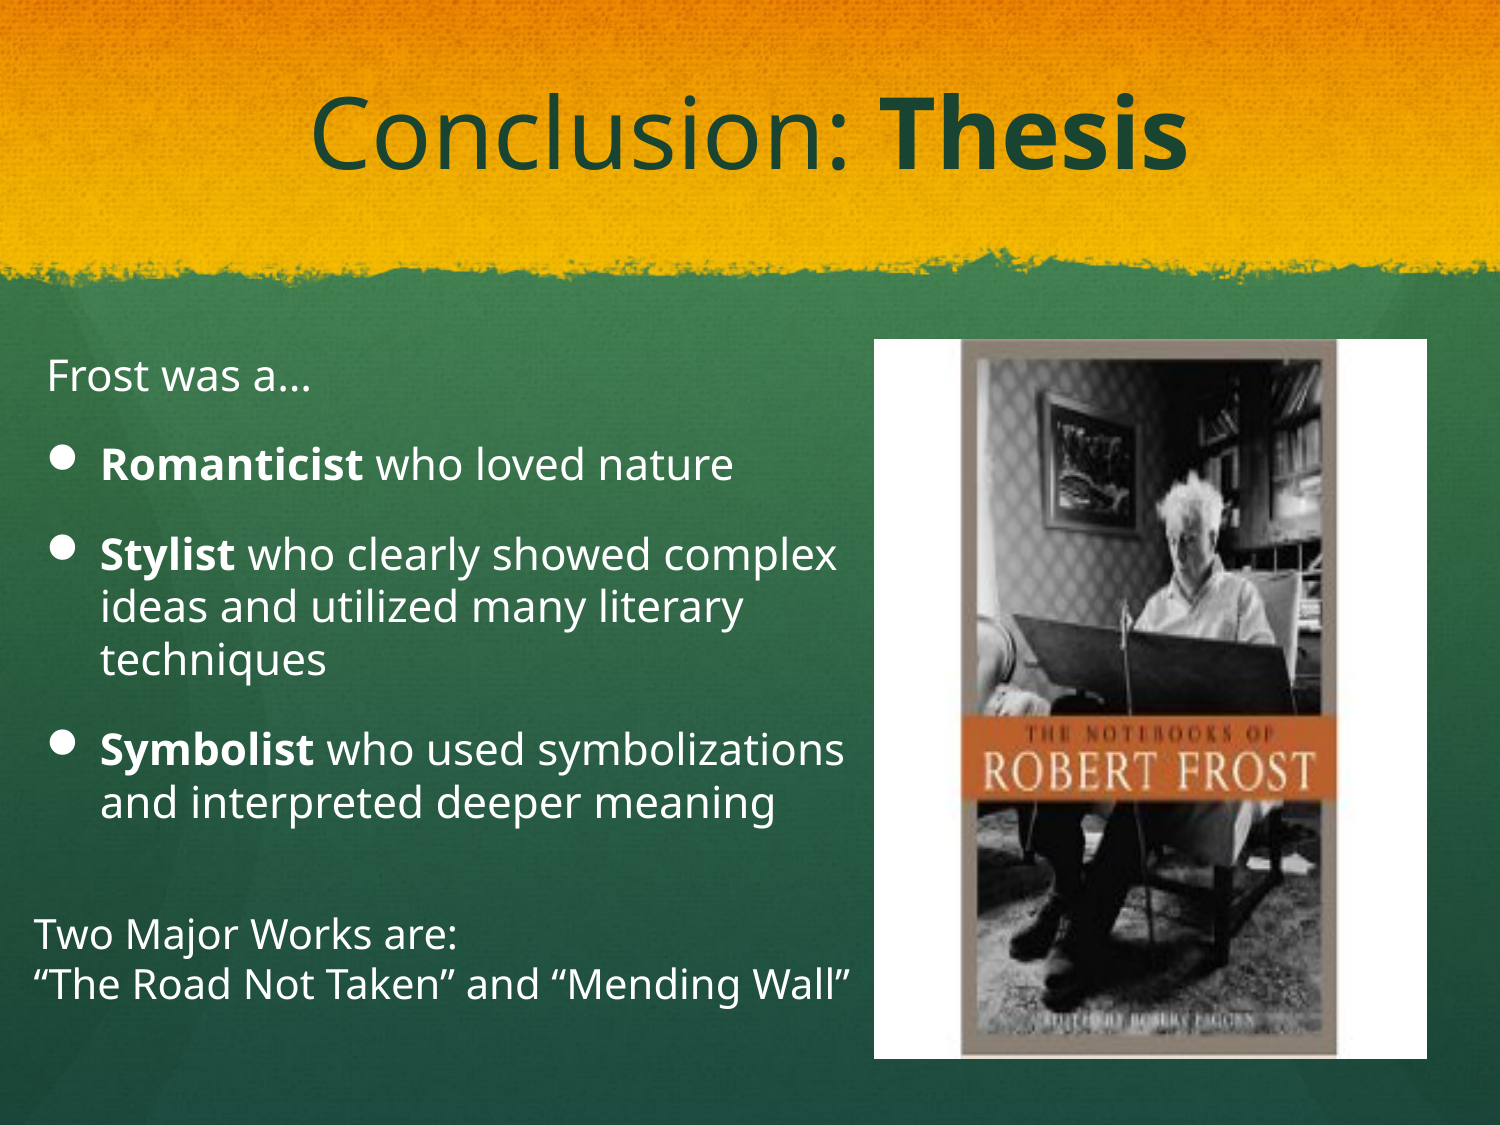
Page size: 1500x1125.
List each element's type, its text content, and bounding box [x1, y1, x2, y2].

text_box Two Major Works are: “The Road Not Taken” and “Mending Wall” [18, 900, 863, 1015]
picture [0, 0, 1500, 1125]
title Conclusion: Thesis [125, 13, 1375, 246]
list Frost was a… Romanticist who loved nature Stylist who clearly showed complex ideas and utilized many literary techniques Symbolist who used symbolizations and interpreted deeper meaning [31, 339, 862, 888]
